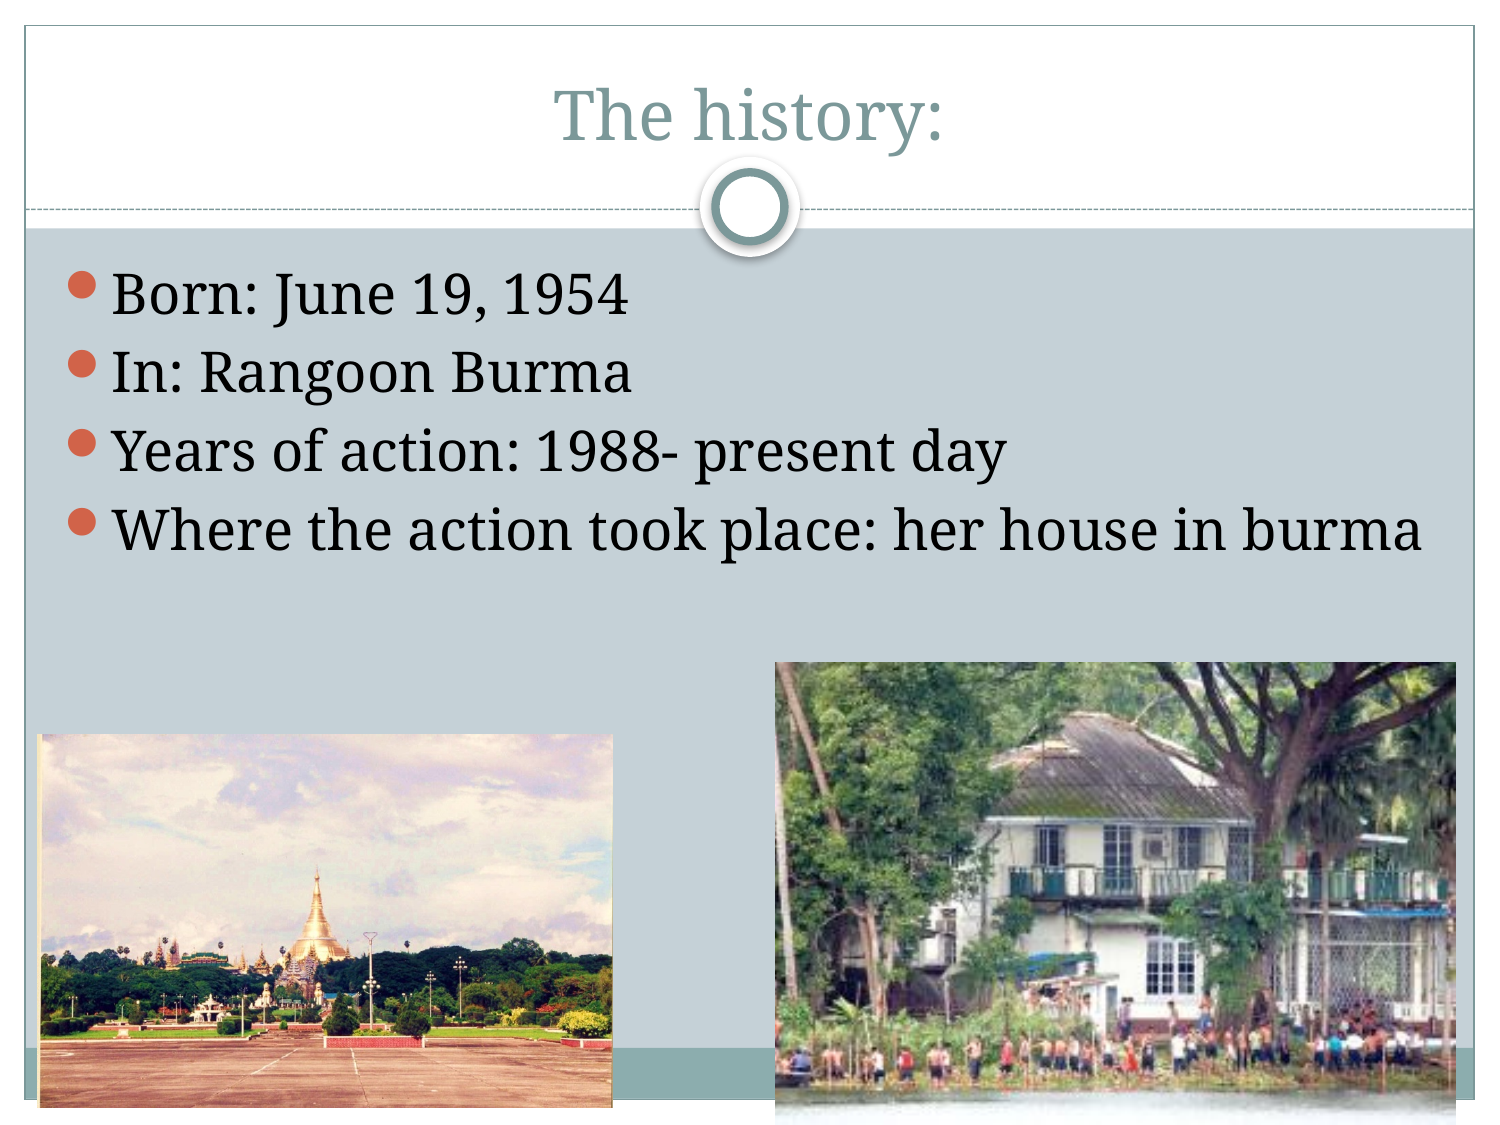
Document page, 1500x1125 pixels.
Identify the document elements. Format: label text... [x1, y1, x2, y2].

title The history: [49, 37, 1450, 162]
picture [775, 662, 1457, 1125]
picture [37, 734, 613, 1108]
list Born: June 19, 1954 In: Rangoon Burma Years of action: 1988- present day Where the action took place: her house in burma [49, 250, 1445, 1001]
